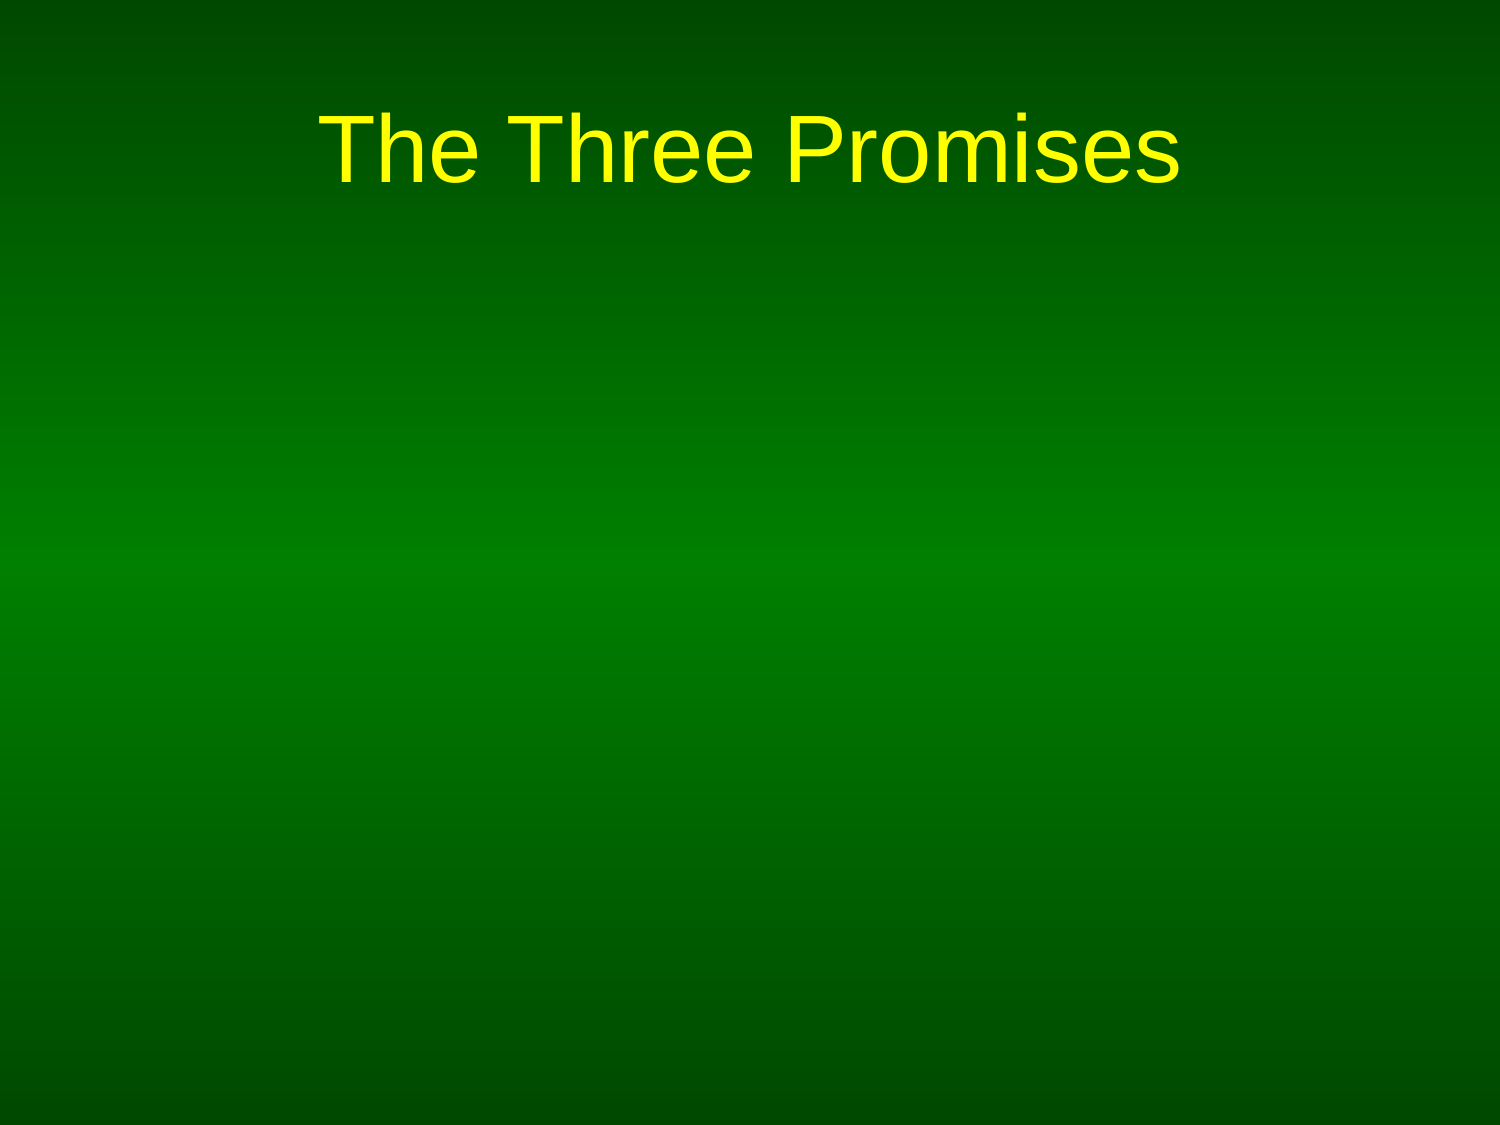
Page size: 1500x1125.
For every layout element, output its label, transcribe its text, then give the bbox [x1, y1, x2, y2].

title The Three Promises [37, 50, 1463, 238]
